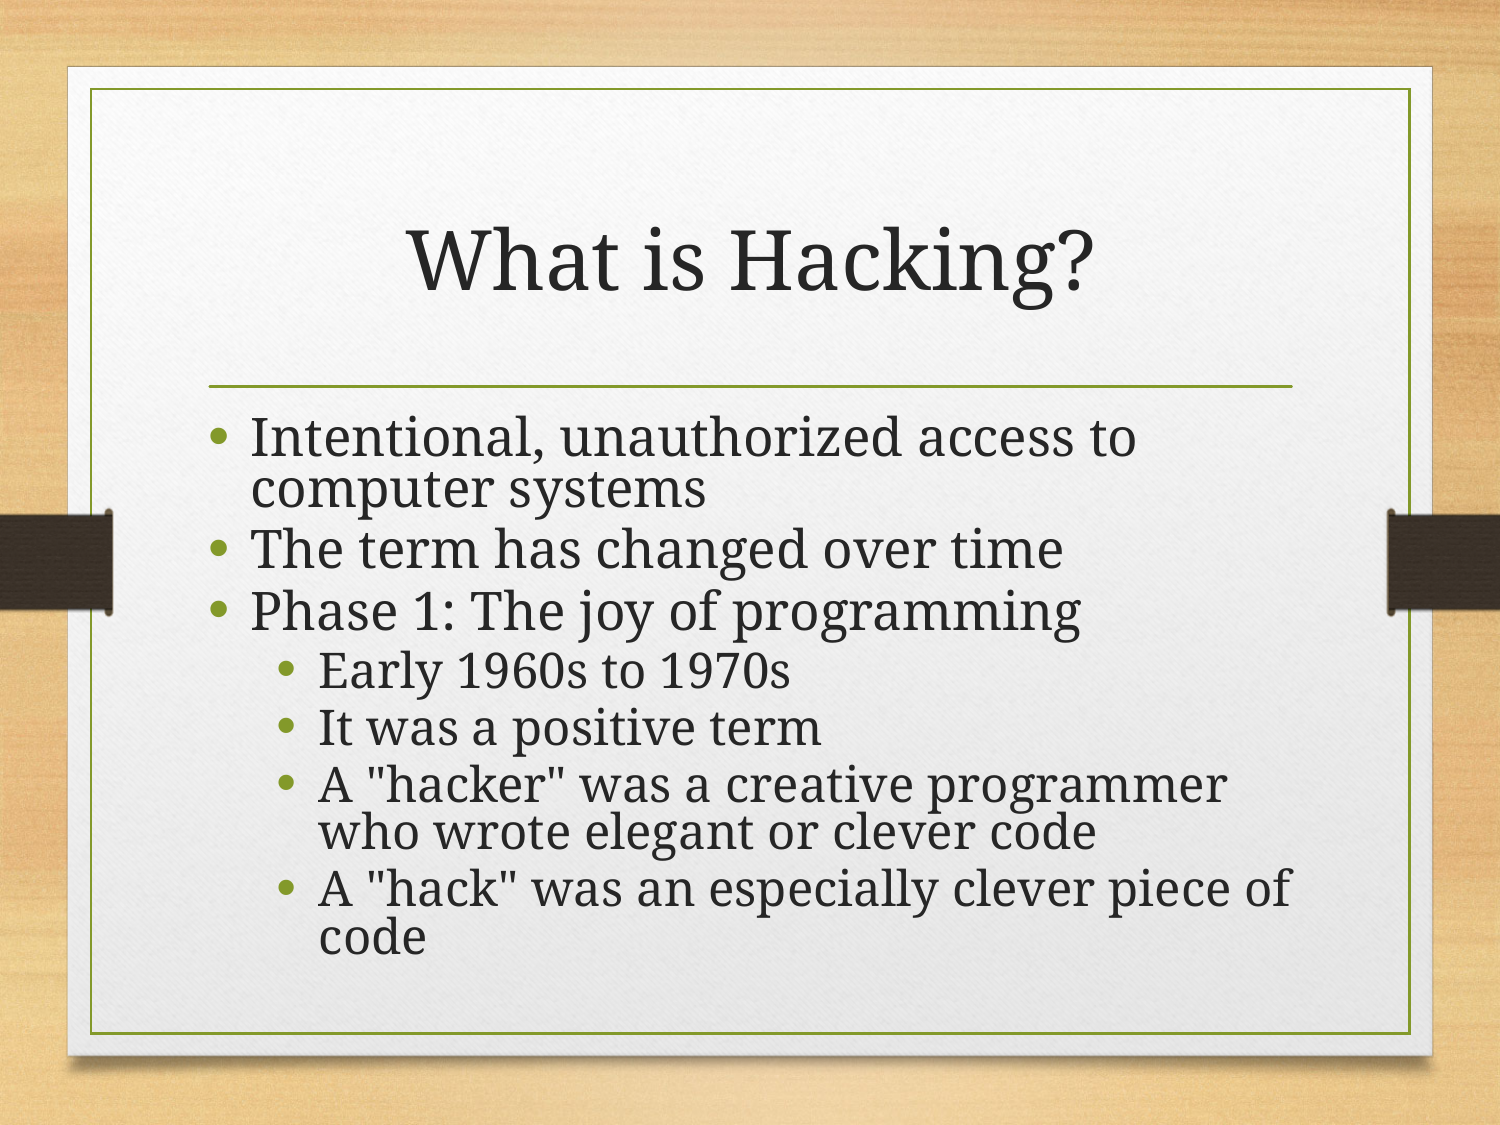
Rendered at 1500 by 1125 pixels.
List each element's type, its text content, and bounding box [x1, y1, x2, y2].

title What is Hacking? [193, 150, 1309, 365]
list Intentional, unauthorized access to computer systems The term has changed over time Phase 1: The joy of programming Early 1960s to 1970s It was a positive term A "hacker" was a creative programmer who wrote elegant or clever code A "hack" was an especially clever piece of code [193, 408, 1309, 974]
picture [0, 0, 1500, 1125]
